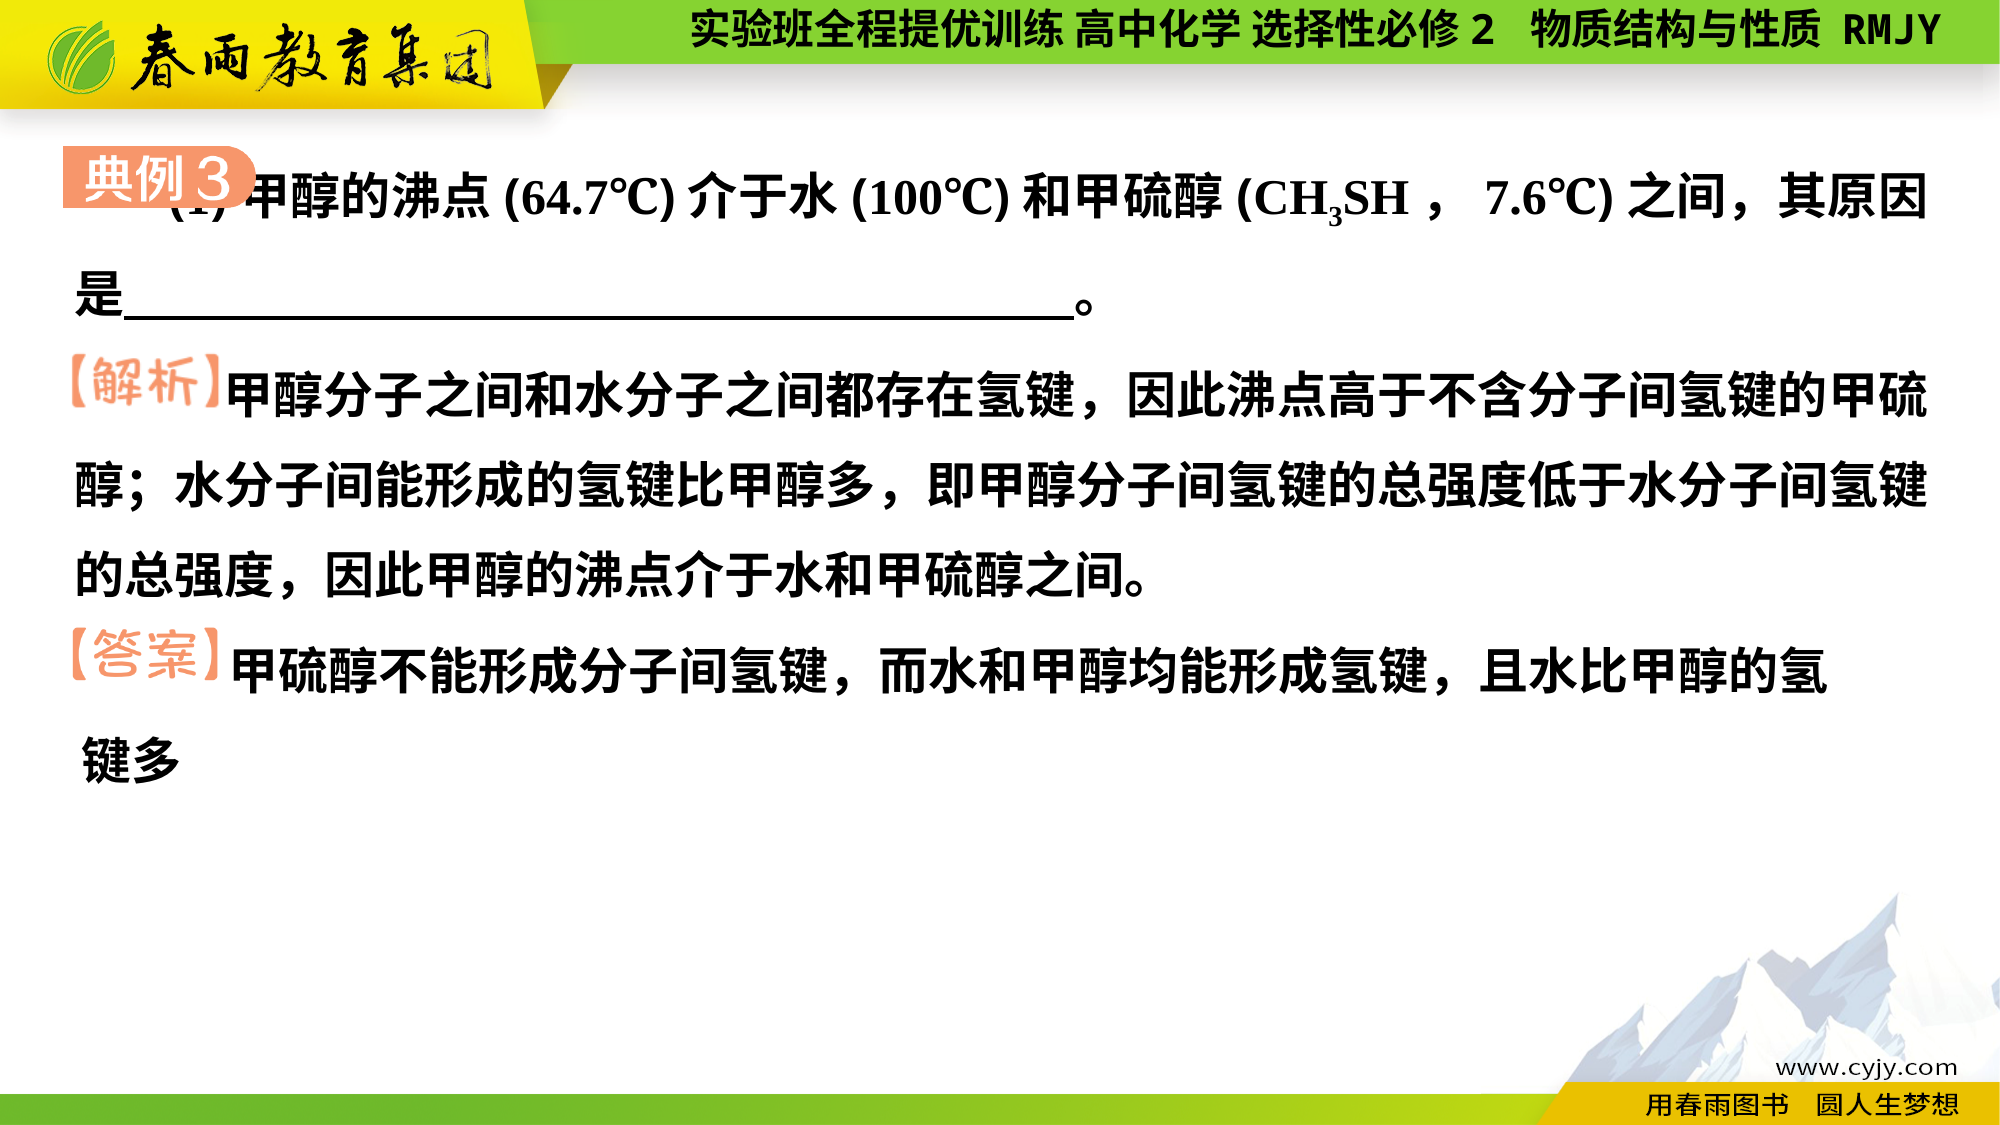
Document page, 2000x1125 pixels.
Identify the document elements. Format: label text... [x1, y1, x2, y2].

text_box 甲醇分子之间和水分子之间都存在氢键，因此沸点高于不含分子间氢键的甲硫醇；水分子间能形成的氢键比甲醇多，即甲醇分子间氢键的总强度低于水分子间氢键的总强度，因此甲醇的沸点介于水和甲硫醇之间。 [59, 326, 1944, 612]
picture [0, 0, 2000, 1125]
list (1)甲醇的沸点(64.7℃)介于水(100℃)和甲硫醇(CH3SH，7.6℃)之间，其原因是 。 [59, 122, 1944, 308]
text_box 甲硫醇不能形成分子间氢键，而水和甲醇均能形成氢键，且水比甲醇的氢 键多 [66, 612, 1944, 797]
